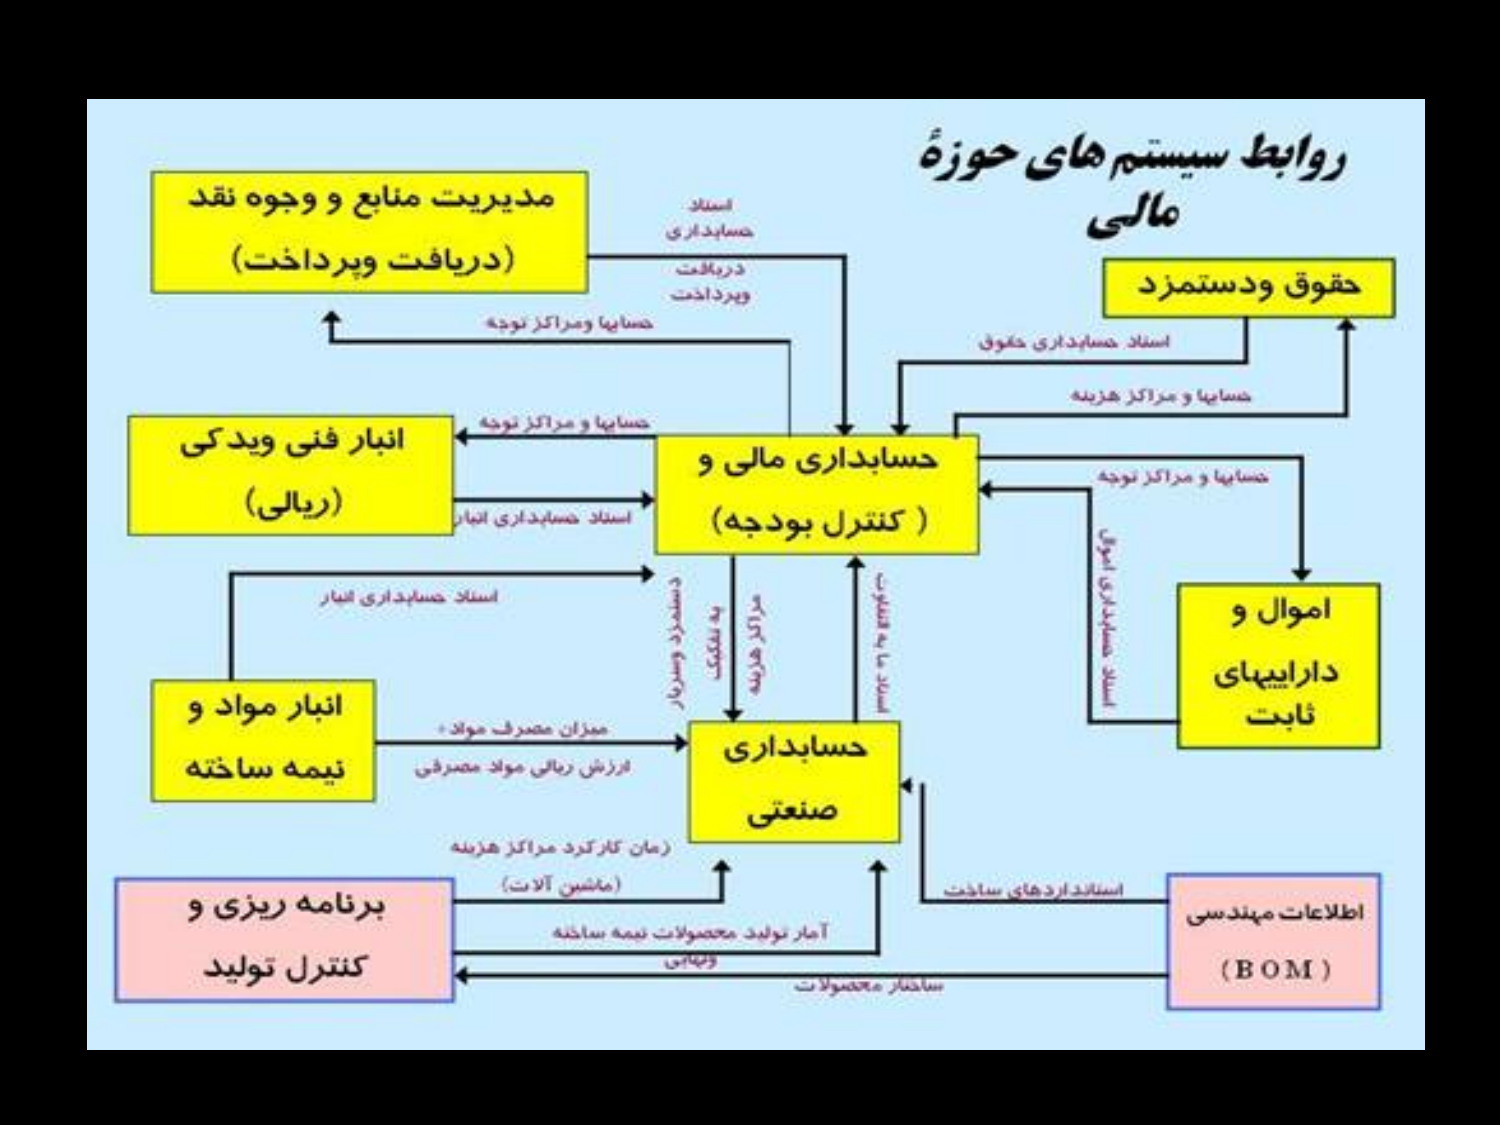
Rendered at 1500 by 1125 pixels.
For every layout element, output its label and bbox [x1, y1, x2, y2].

picture [87, 99, 1426, 1051]
